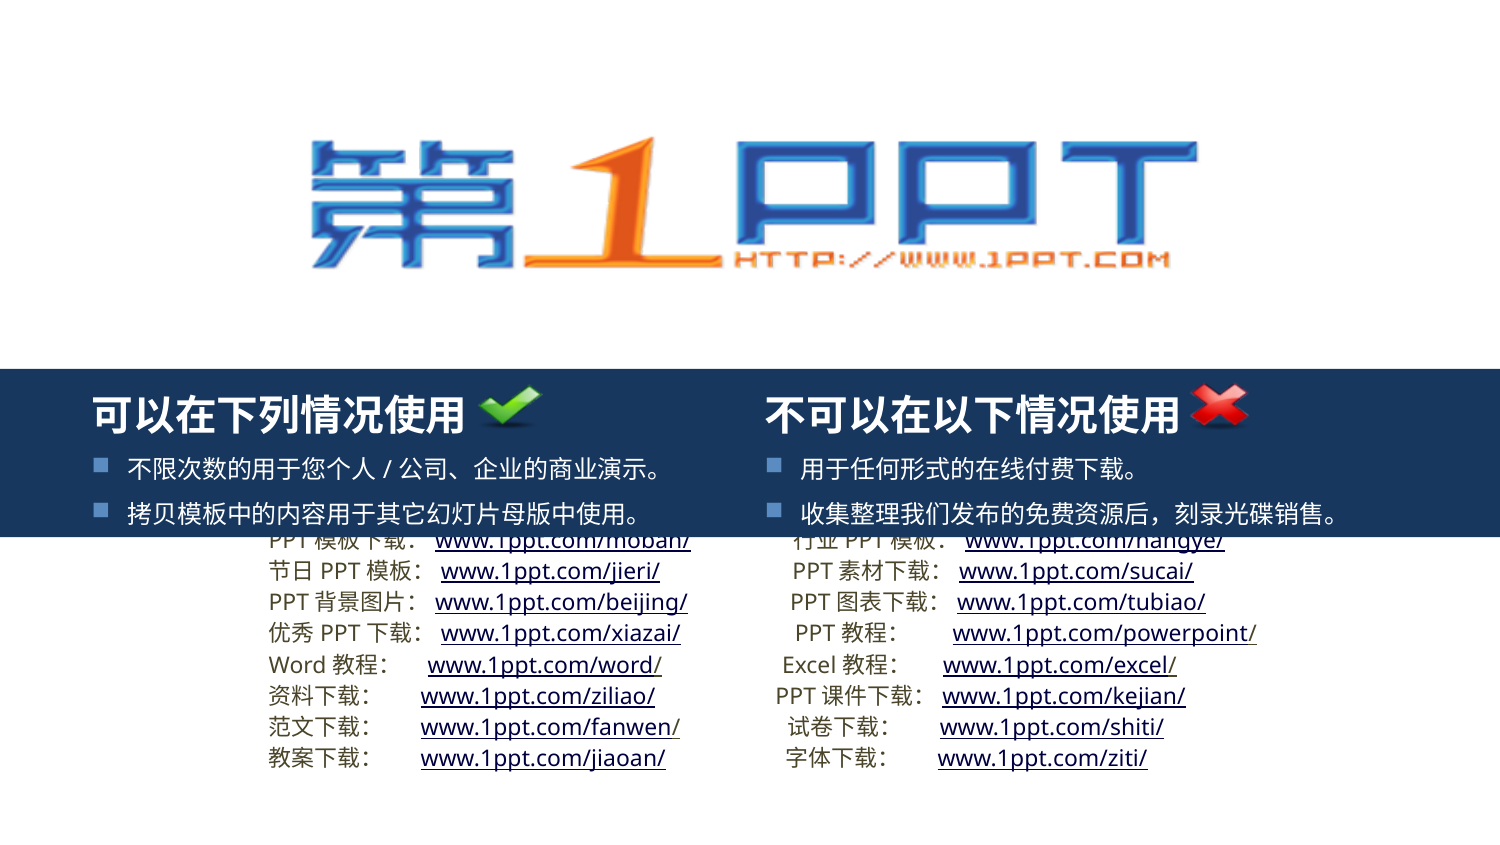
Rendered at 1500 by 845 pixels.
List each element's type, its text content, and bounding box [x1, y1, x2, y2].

text_box [0, 368, 476, 538]
text_box PPT模板下载：www.1ppt.com/moban/ 行业PPT模板：www.1ppt.com/hangye/ 节日PPT模板：www.1ppt.com/jieri/ PPT素材下载：www.1ppt.com/sucai/ PPT背景图片：www.1ppt.com/beijing/ PPT图表下载：www.1ppt.com/tubiao/ 优秀PPT下载：www.1ppt.com/xiazai/ PPT教程： www.1ppt.com/powerpoint/ Word教程： www.1ppt.com/word/ Excel教程： www.1ppt.com/excel/ 资料下载： www.1ppt.com/ziliao/ PPT课件下载：www.1ppt.com/kejian/ 范文下载： www.1ppt.com/fanwen/ 试卷下载： www.1ppt.com/shiti/ 教案下载： www.1ppt.com/jiaoan/ 字体下载： www.1ppt.com/ziti/ [252, 572, 1315, 756]
text_box [1253, 368, 1500, 538]
text_box 不可以在以下情况使用 用于任何形式的在线付费下载。 收集整理我们发布的免费资源后，刻录光碟销售。 [750, 381, 1424, 572]
picture [1186, 380, 1252, 430]
text_box 可以在下列情况使用 不限次数的用于您个人/公司、企业的商业演示。 拷贝模板中的内容用于其它幻灯片母版中使用。 [76, 381, 750, 581]
picture [134, 38, 1400, 370]
picture [477, 380, 544, 430]
